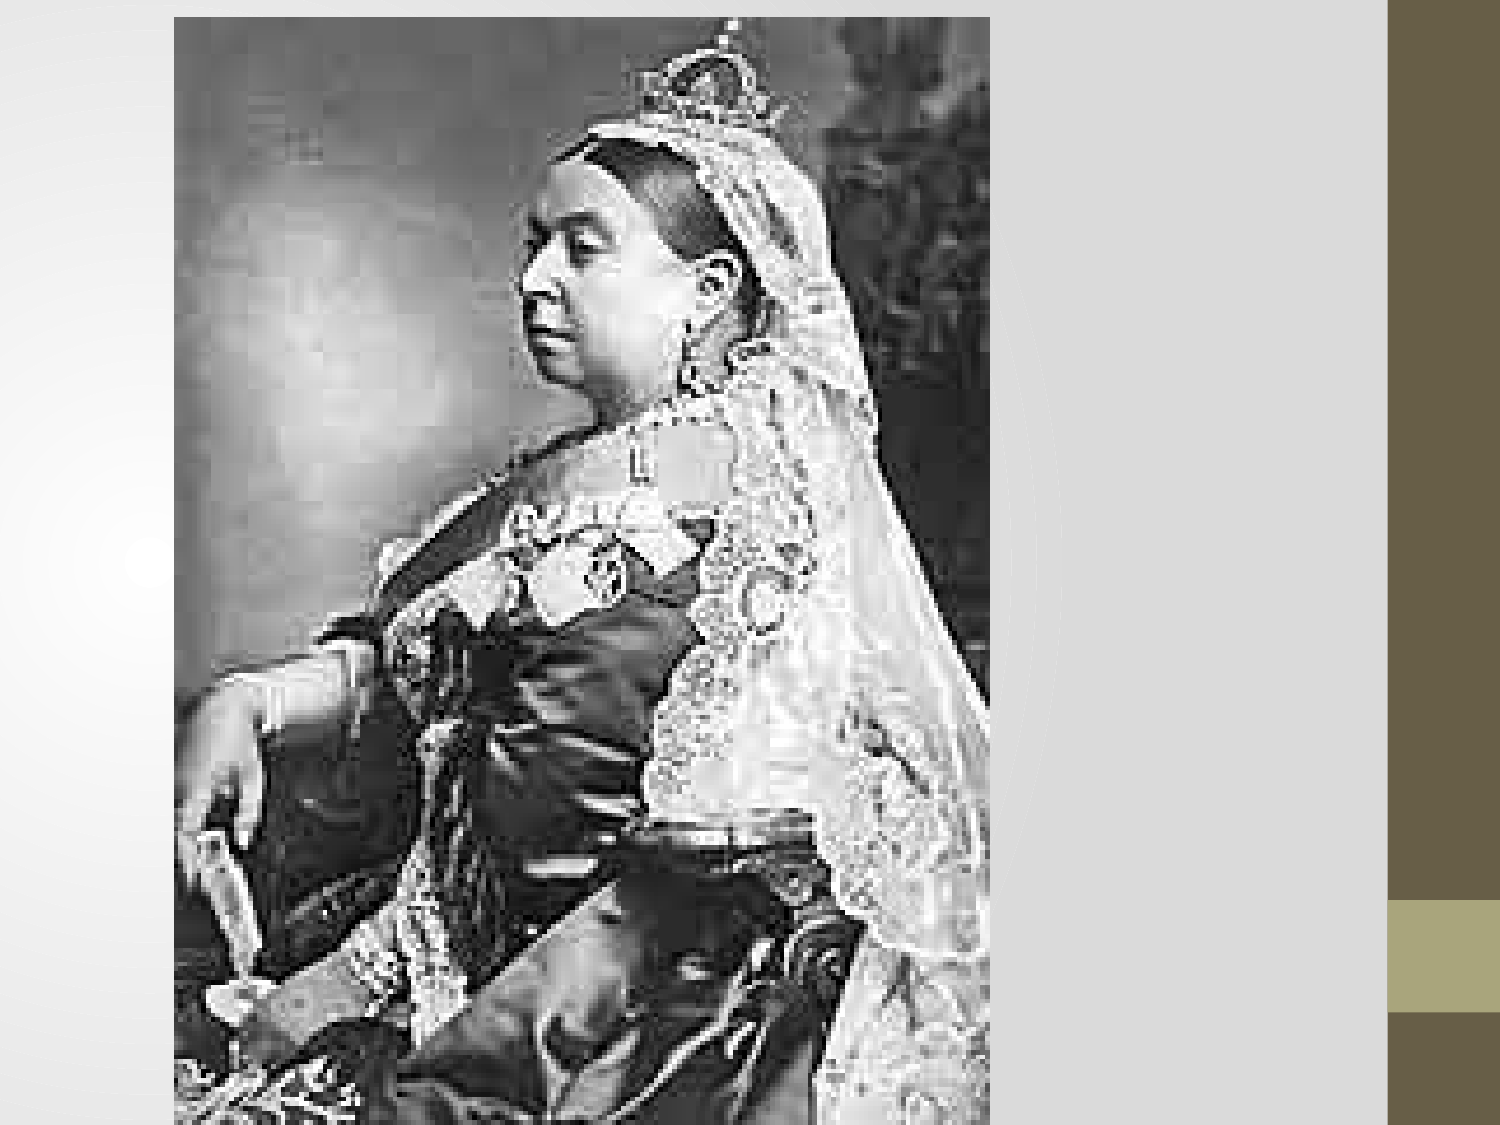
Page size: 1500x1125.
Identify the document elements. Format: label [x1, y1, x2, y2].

picture [174, 16, 991, 1125]
